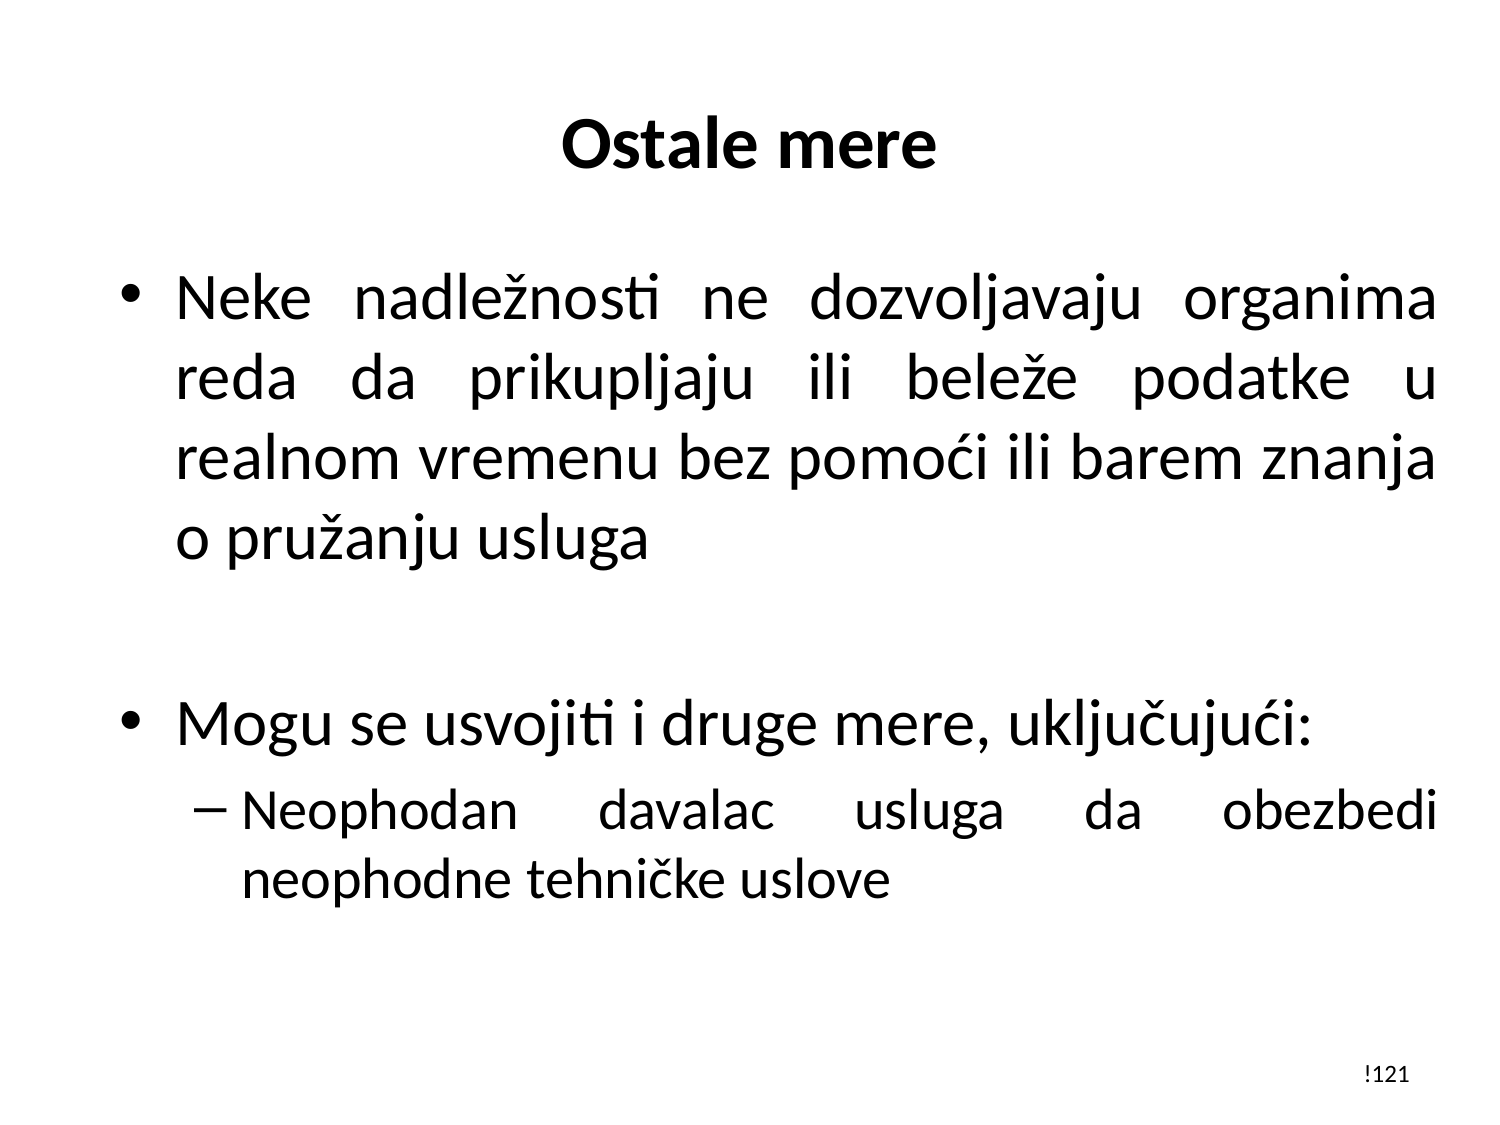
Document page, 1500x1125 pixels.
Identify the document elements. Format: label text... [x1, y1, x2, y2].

slide_number !121 [1074, 1042, 1425, 1103]
title Ostale mere [74, 44, 1426, 233]
list Neke nadležnosti ne dozvoljavaju organima reda da prikupljaju ili beleže podatke u realnom vremenu bez pomoći ili barem znanja o pružanju usluga Mogu se usvojiti i druge mere, uključujući: Neophodan davalac usluga da obezbedi neophodne tehničke uslove [103, 244, 1455, 988]
